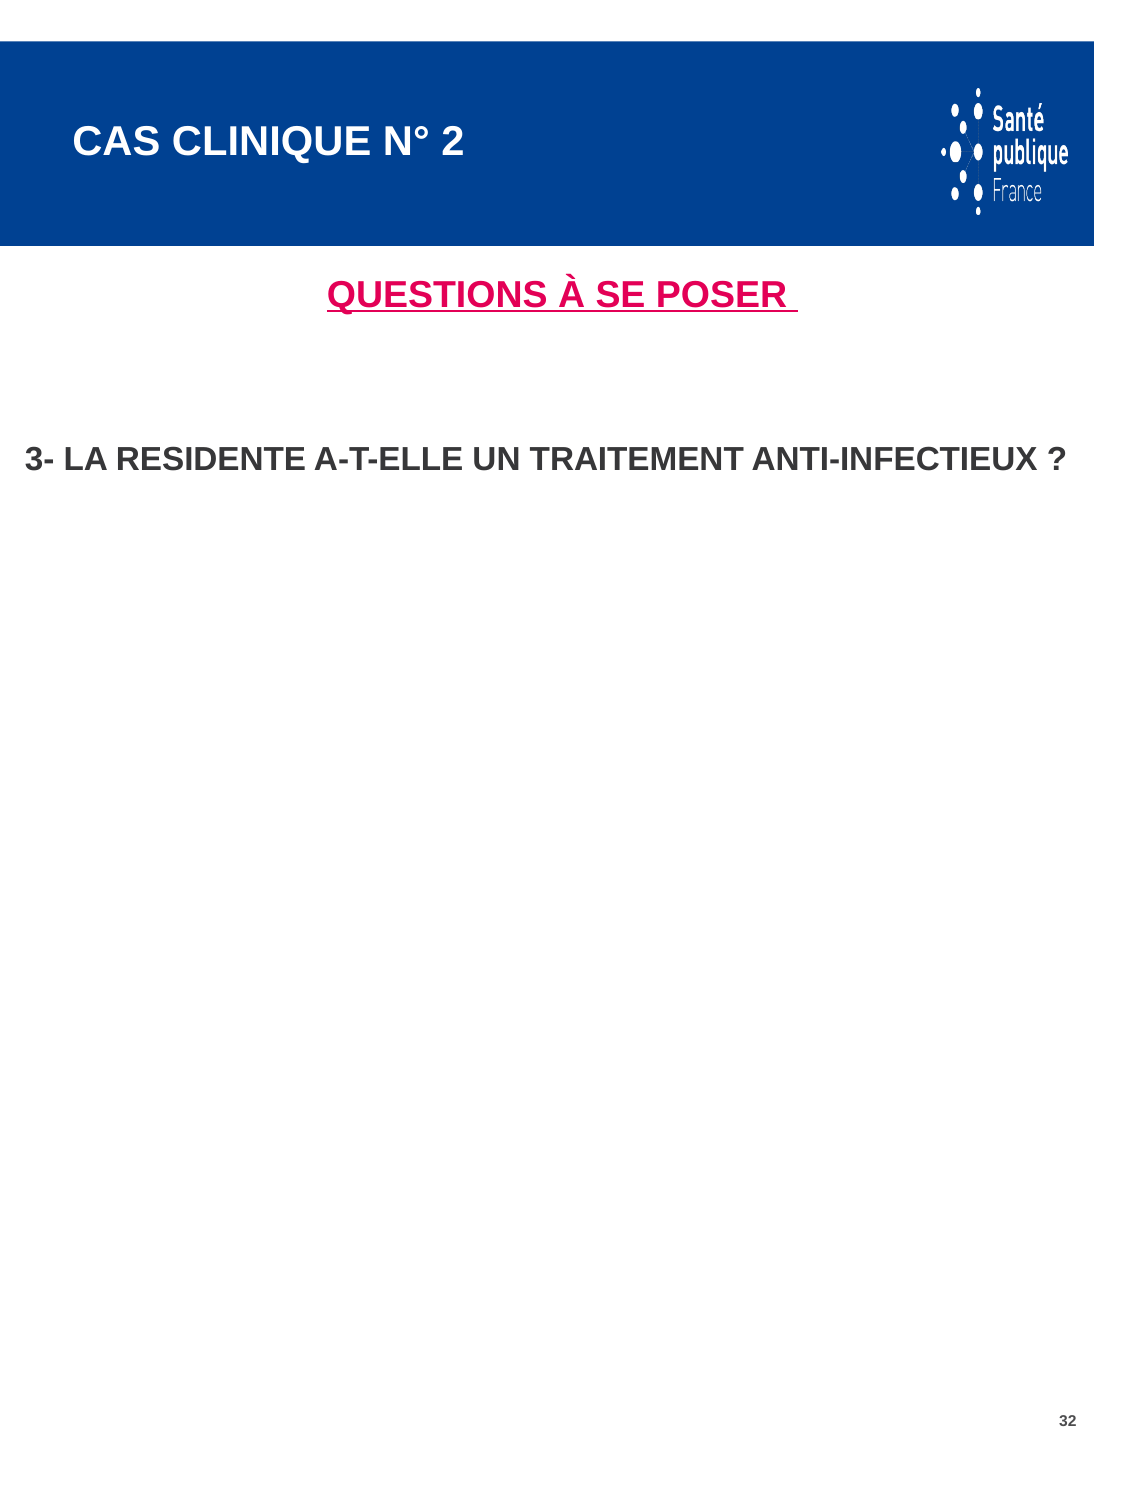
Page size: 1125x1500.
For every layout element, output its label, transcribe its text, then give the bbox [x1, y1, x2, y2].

title Cas clinique n° 2 [66, 41, 908, 246]
list Questions à se poser 3- LA RESIDENTE A-T-ELLE UN TRAITEMENT ANTI-INFECTIEUX ? [19, 265, 1106, 1483]
picture [941, 88, 1068, 215]
